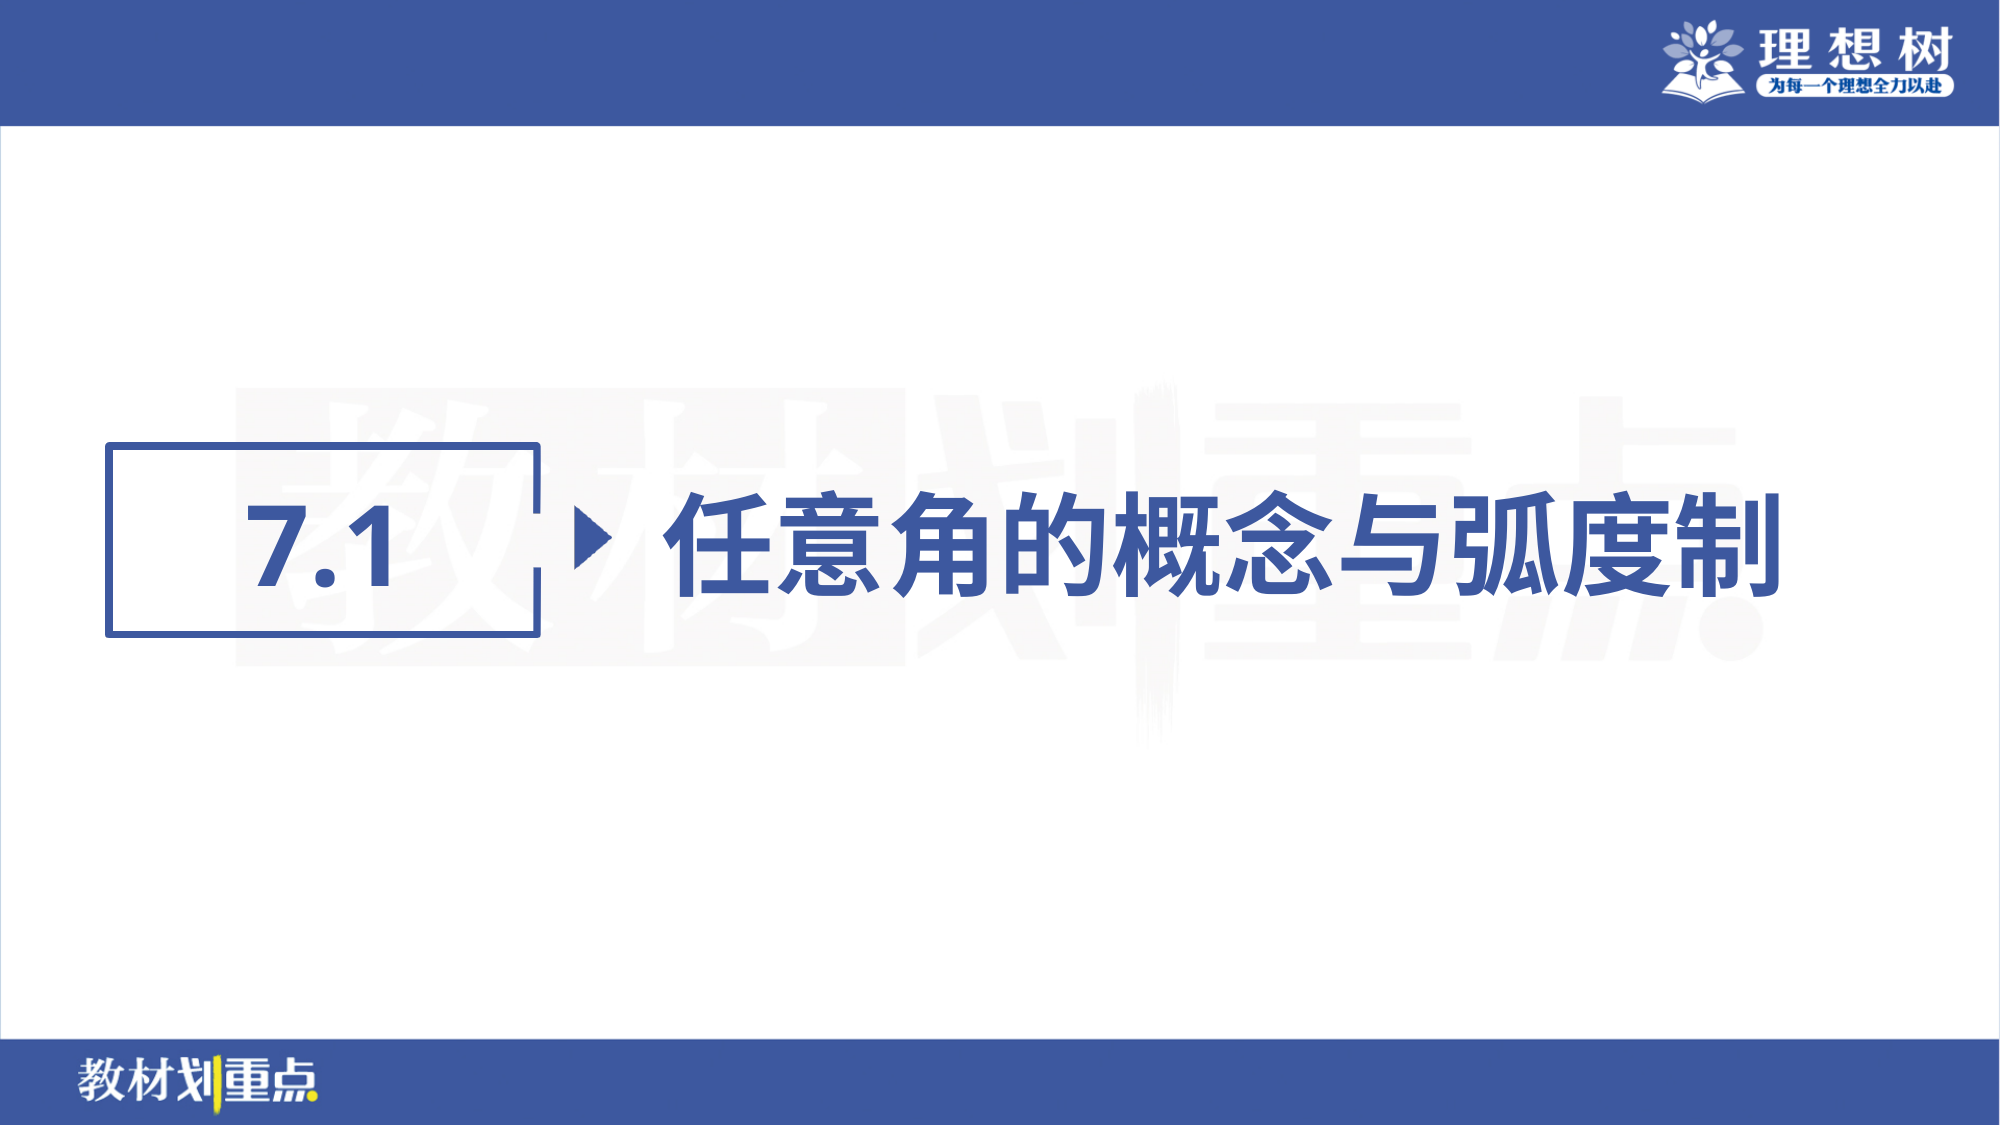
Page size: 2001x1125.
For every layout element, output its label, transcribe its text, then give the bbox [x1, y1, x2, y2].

picture [0, 0, 2000, 1125]
text_box 任意角的概念与弧度制 [661, 383, 1982, 698]
